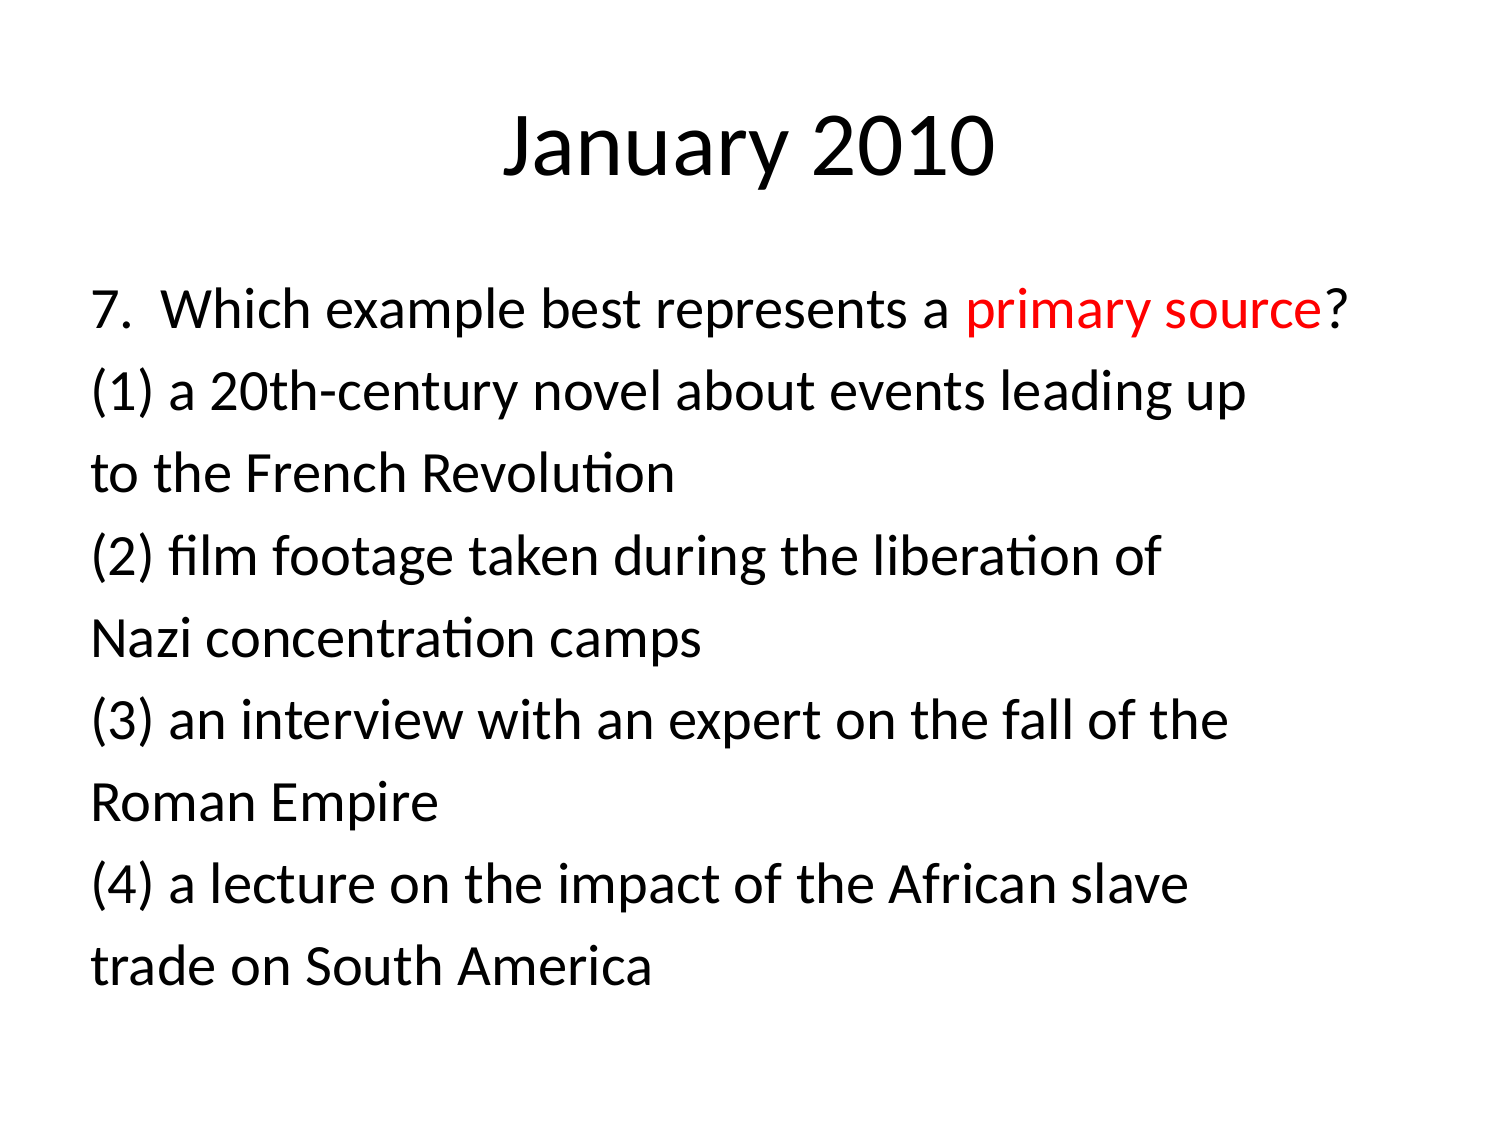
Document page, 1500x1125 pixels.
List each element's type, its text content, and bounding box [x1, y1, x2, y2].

title January 2010 [75, 45, 1425, 233]
list 7. Which example best represents a primary source? (1) a 20th-century novel about events leading up to the French Revolution (2) film footage taken during the liberation of Nazi concentration camps (3) an interview with an expert on the fall of the Roman Empire (4) a lecture on the impact of the African slave trade on South America [75, 262, 1425, 1005]
